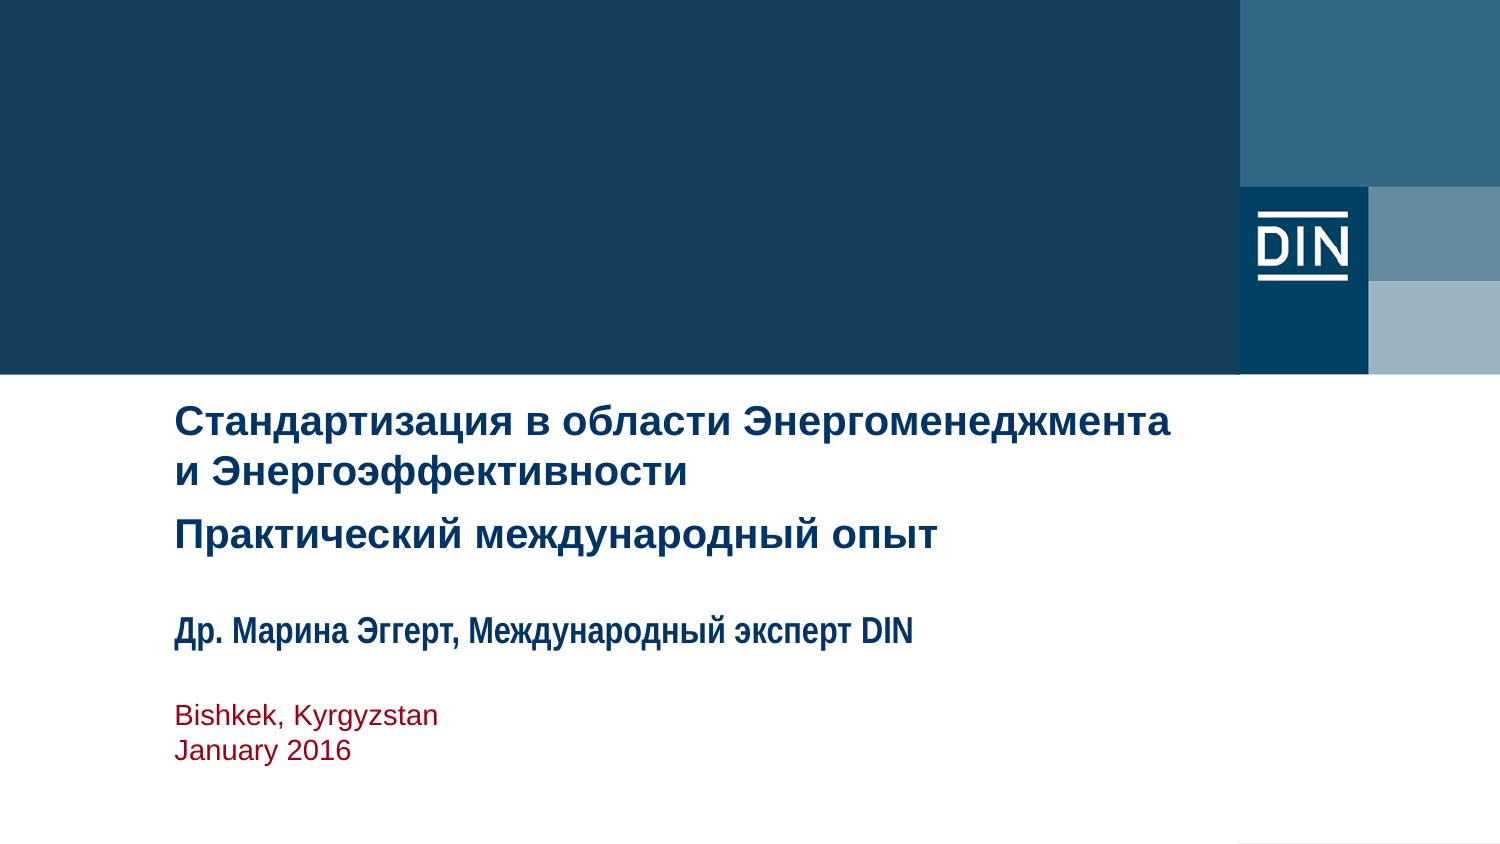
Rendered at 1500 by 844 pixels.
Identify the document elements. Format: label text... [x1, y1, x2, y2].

title Др. Марина Эггерт, Международный эксперт DIN Bishkek, Kyrgyzstan January 2016 [159, 598, 1199, 776]
list Стандартизация в области Энергоменеджмента и Энергоэффективности Практический международный опыт [159, 386, 1199, 565]
picture [1241, 0, 1500, 374]
